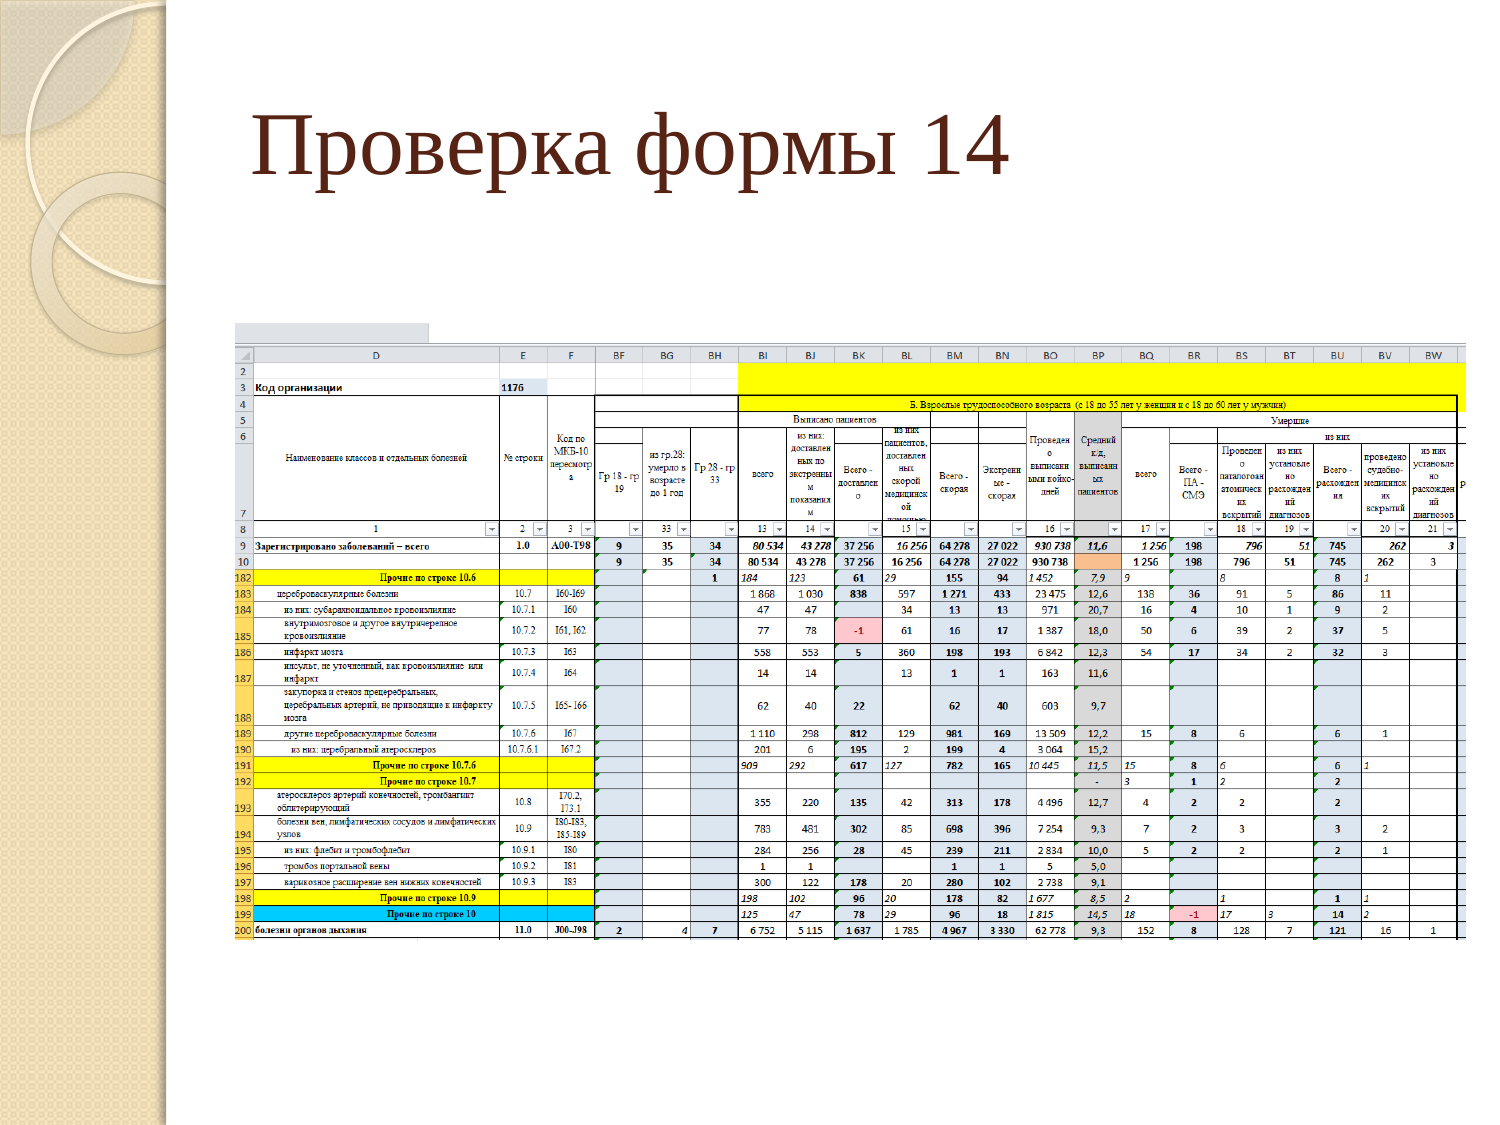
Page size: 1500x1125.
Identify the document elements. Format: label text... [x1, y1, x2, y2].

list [235, 323, 1466, 940]
title Проверка формы 14 [235, 45, 1466, 233]
